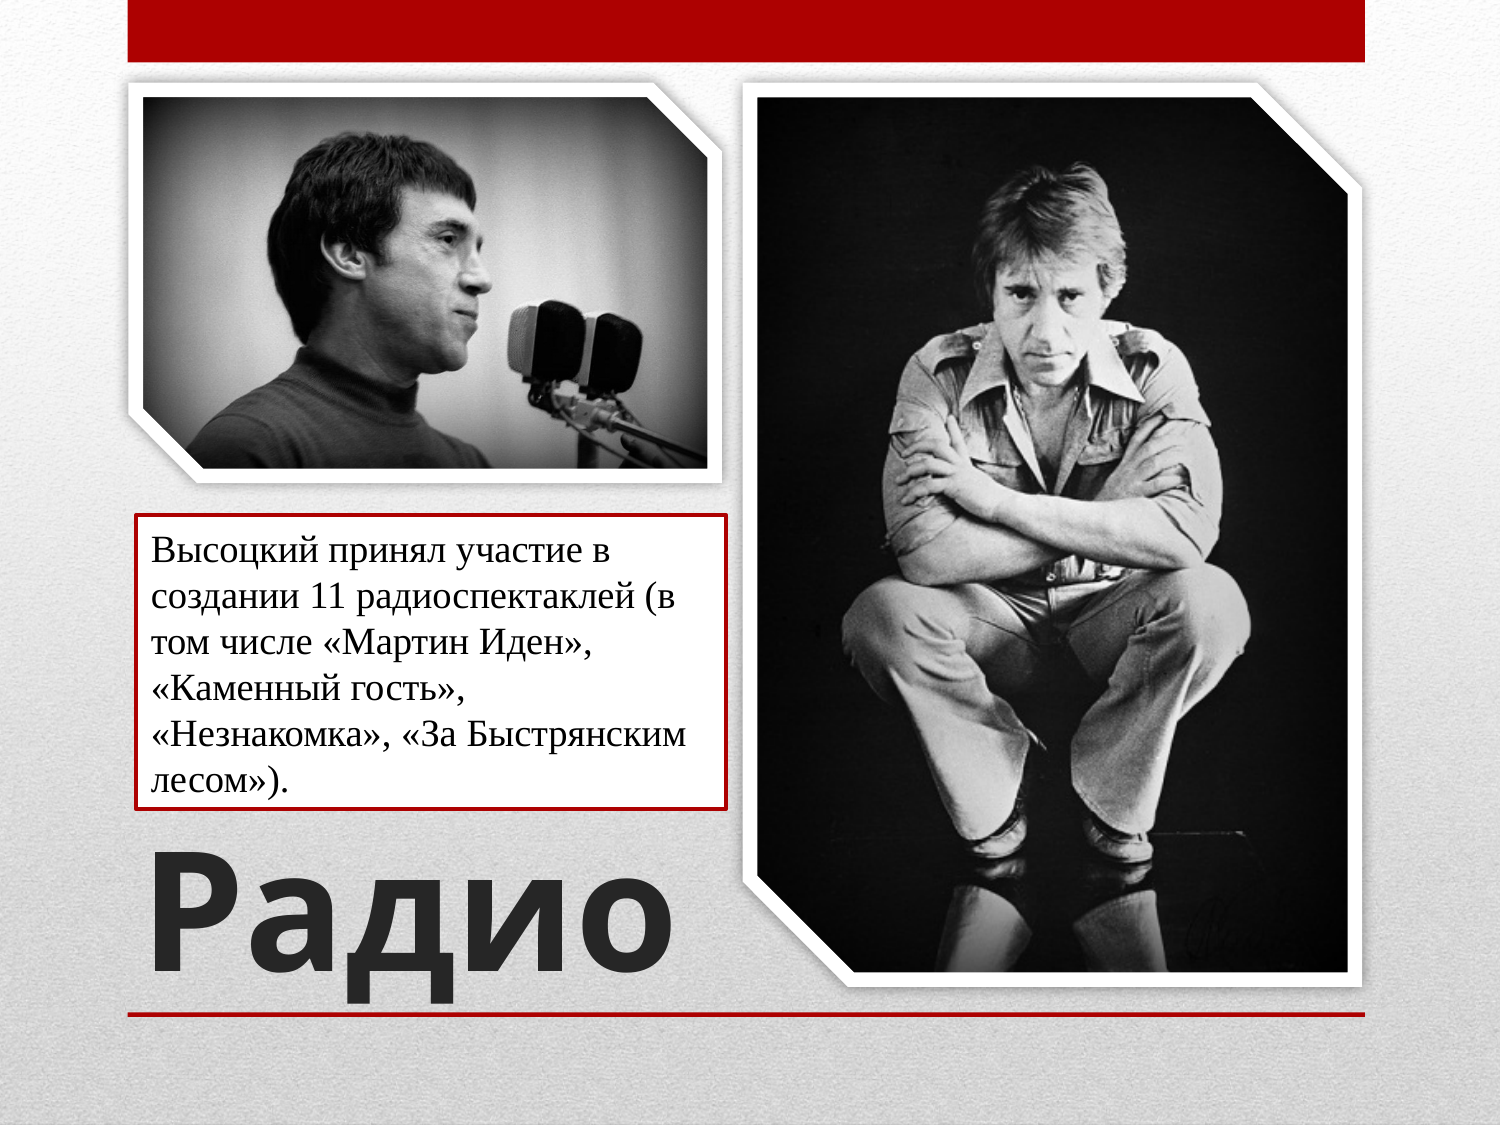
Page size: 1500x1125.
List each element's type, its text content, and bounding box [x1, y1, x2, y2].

picture [134, 89, 716, 477]
list Высоцкий принял участие в создании 11 радиоспектаклей (в том числе «Мартин Иден», «Каменный гость», «Незнакомка», «За Быстрянским лесом»). [134, 513, 728, 811]
picture [749, 89, 1356, 981]
title Радио [125, 810, 1238, 1013]
